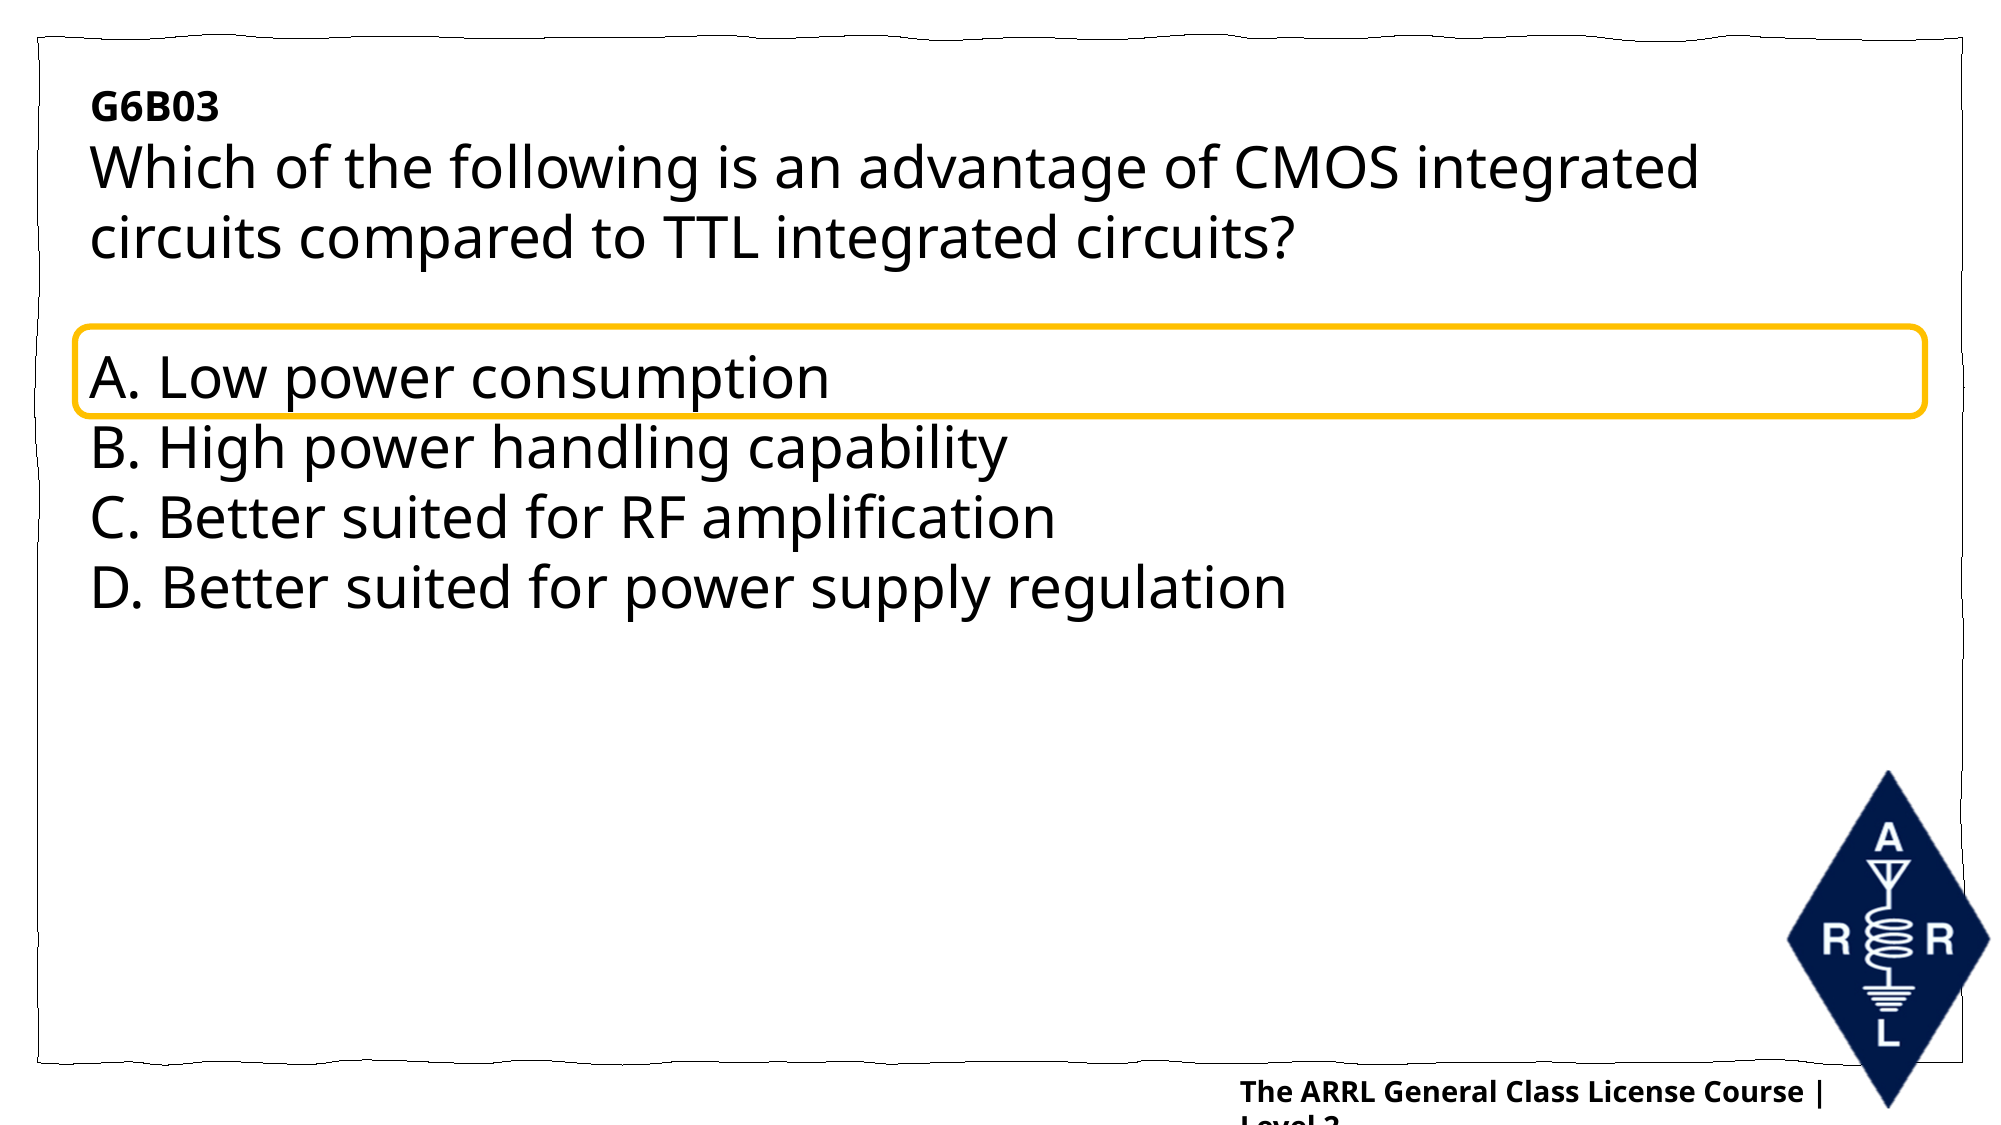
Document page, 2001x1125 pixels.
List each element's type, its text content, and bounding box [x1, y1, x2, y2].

picture [1773, 752, 1999, 1125]
text_box [73, 325, 1927, 418]
text_box G6B03 Which of the following is an advantage of CMOS integrated circuits compared to TTL integrated circuits? A. Low power consumption B. High power handling capability C. Better suited for RF amplification D. Better suited for power supply regulation [75, 72, 1850, 333]
text_box G6B03 Which of the following is an advantage of CMOS integrated circuits compared to TTL integrated circuits? A. Low power consumption B. High power handling capability C. Better suited for RF amplification D. Better suited for power supply regulation [75, 410, 1850, 628]
